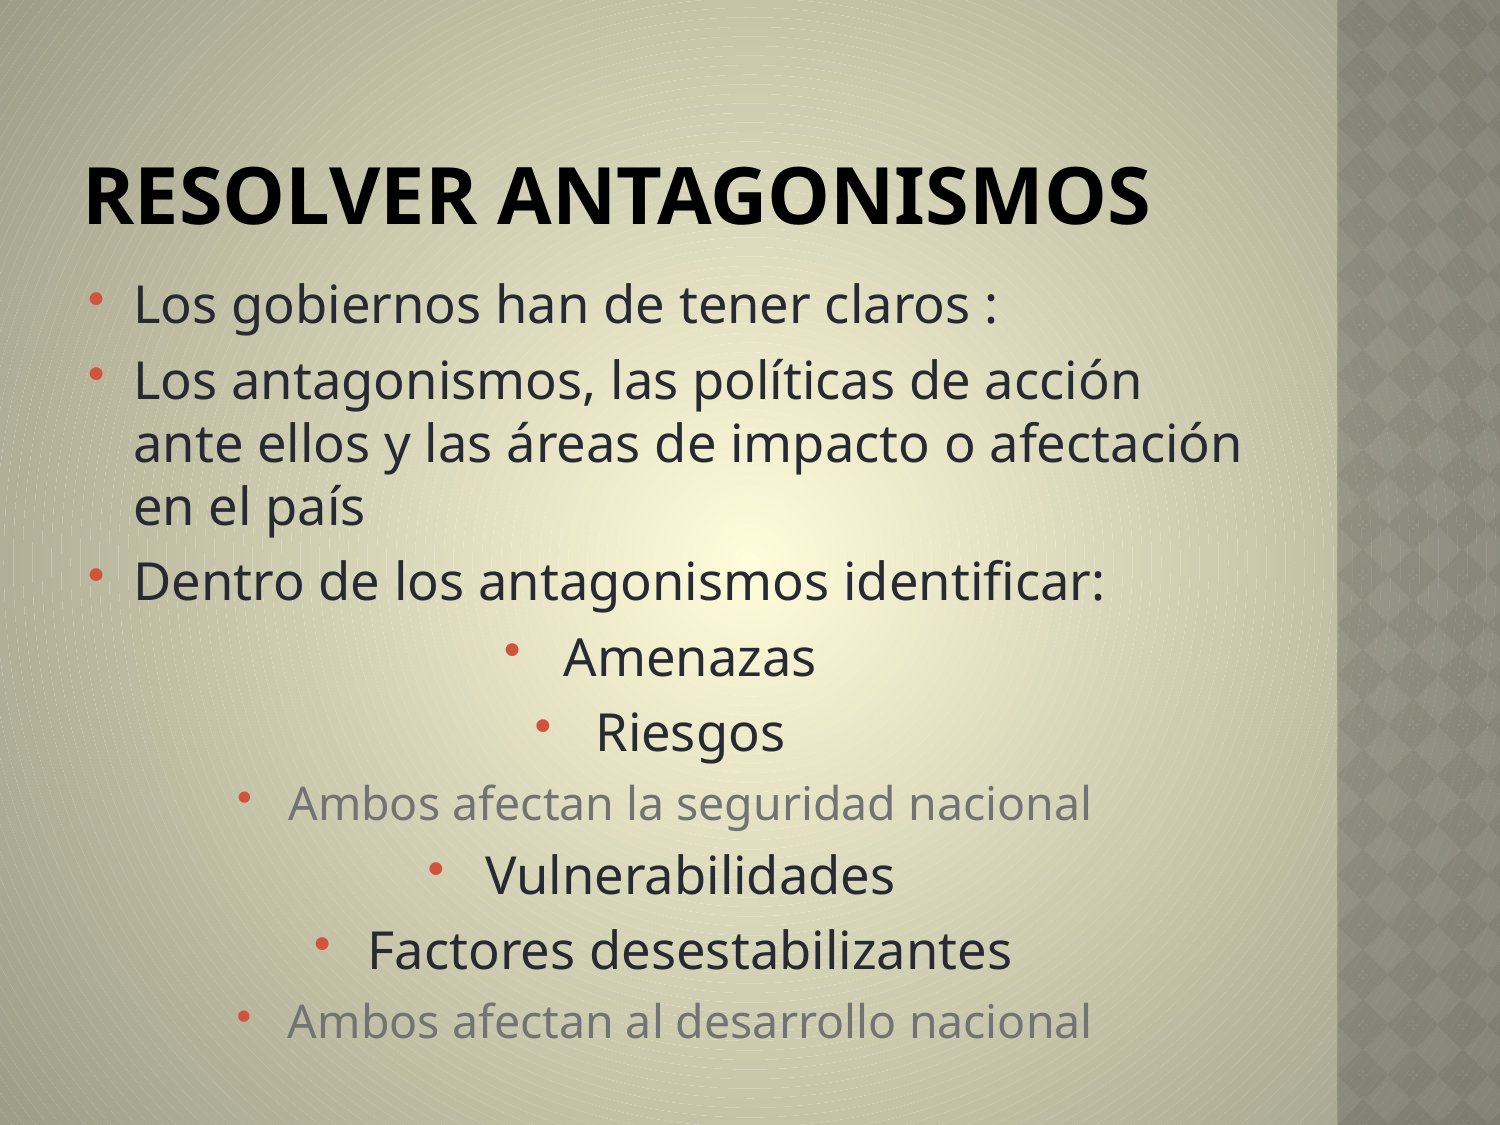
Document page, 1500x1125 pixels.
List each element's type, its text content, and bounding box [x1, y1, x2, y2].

title Resolver antagonismos [75, 52, 1263, 240]
list Los gobiernos han de tener claros : Los antagonismos, las políticas de acción ante ellos y las áreas de impacto o afectación en el país Dentro de los antagonismos identificar: Amenazas Riesgos Ambos afectan la seguridad nacional Vulnerabilidades Factores desestabilizantes Ambos afectan al desarrollo nacional [75, 264, 1263, 1059]
